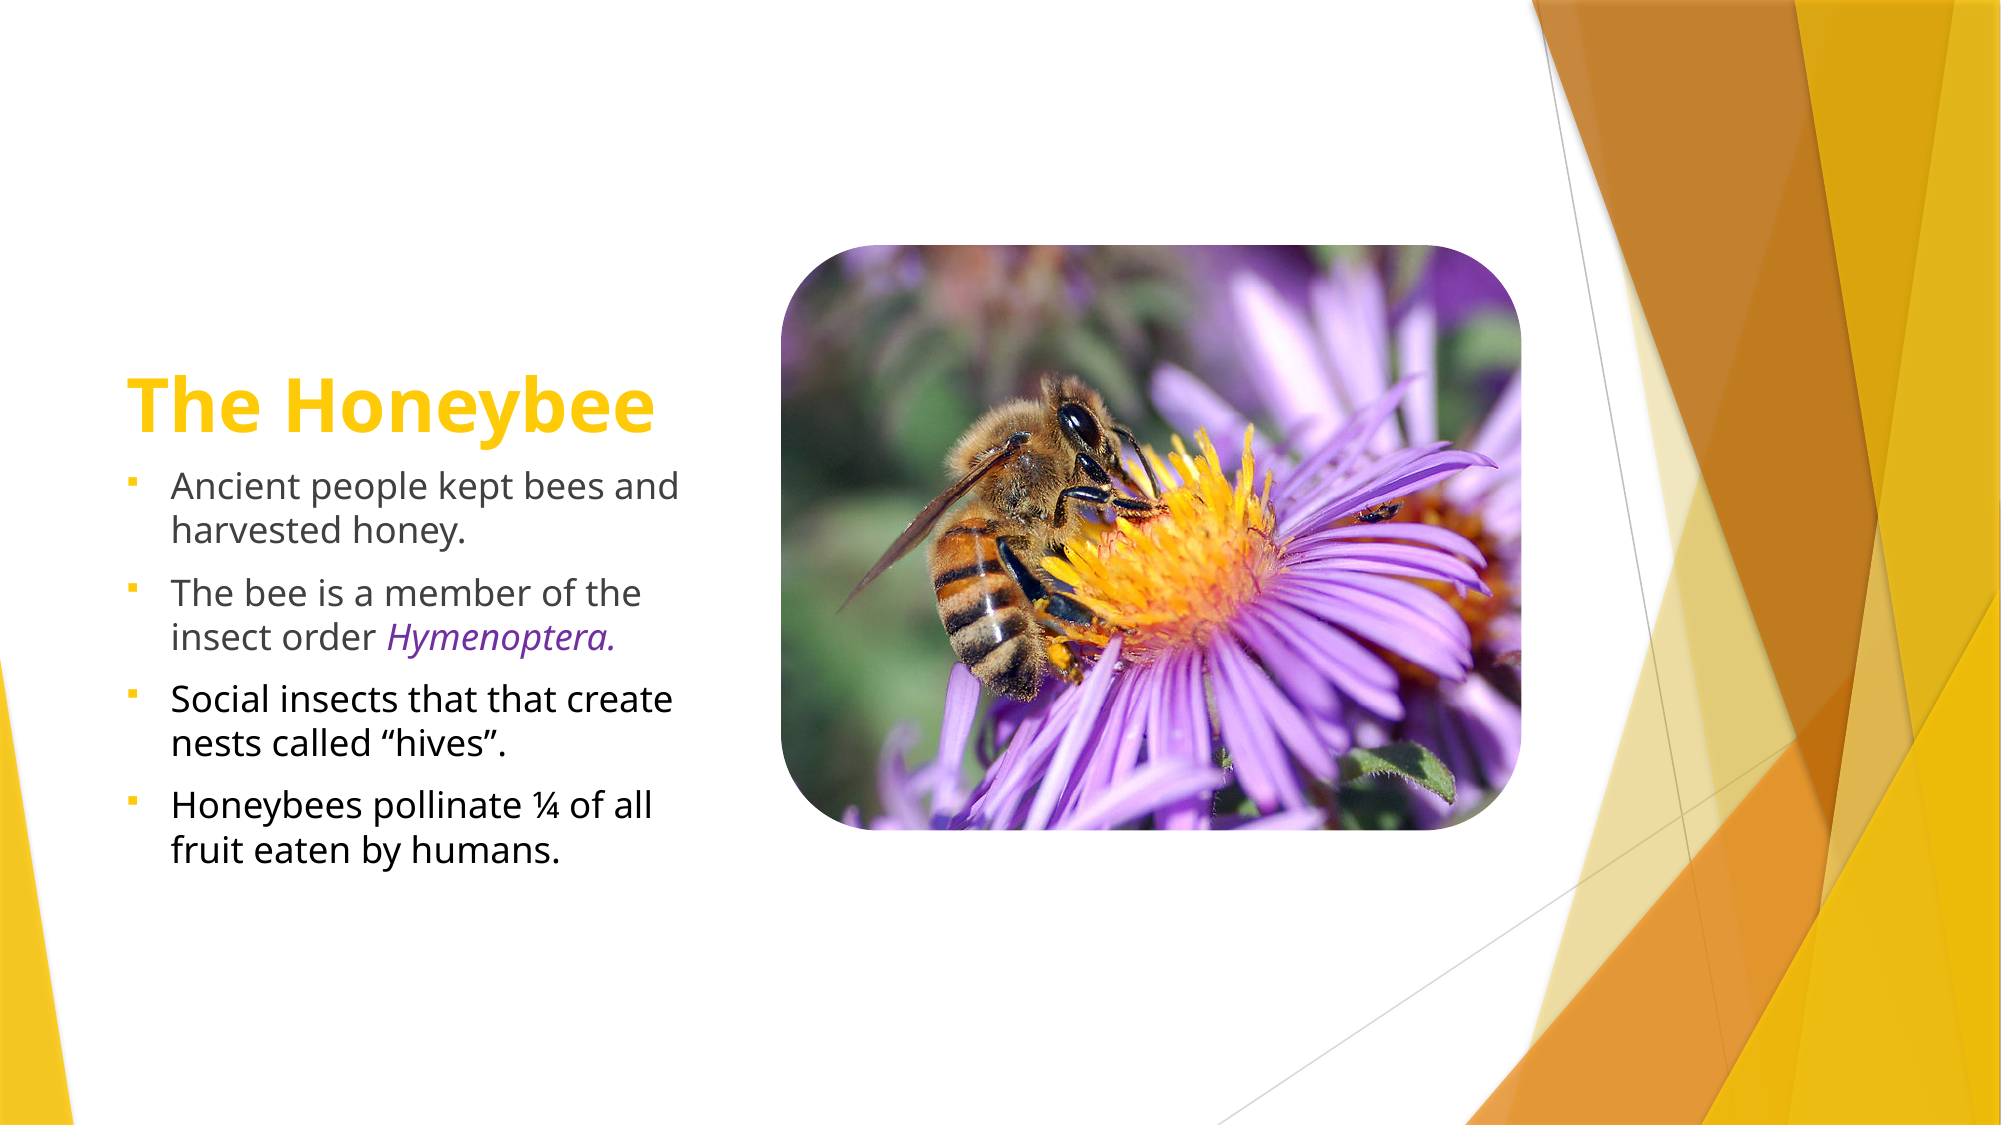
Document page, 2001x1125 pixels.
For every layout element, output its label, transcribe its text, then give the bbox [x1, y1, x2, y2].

list Ancient people kept bees and harvested honey. The bee is a member of the insect order Hymenoptera. Social insects that that create nests called “hives”. Honeybees pollinate ¼ of all fruit eaten by humans. [111, 455, 744, 880]
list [780, 244, 1522, 831]
title The Honeybee [111, 245, 744, 455]
